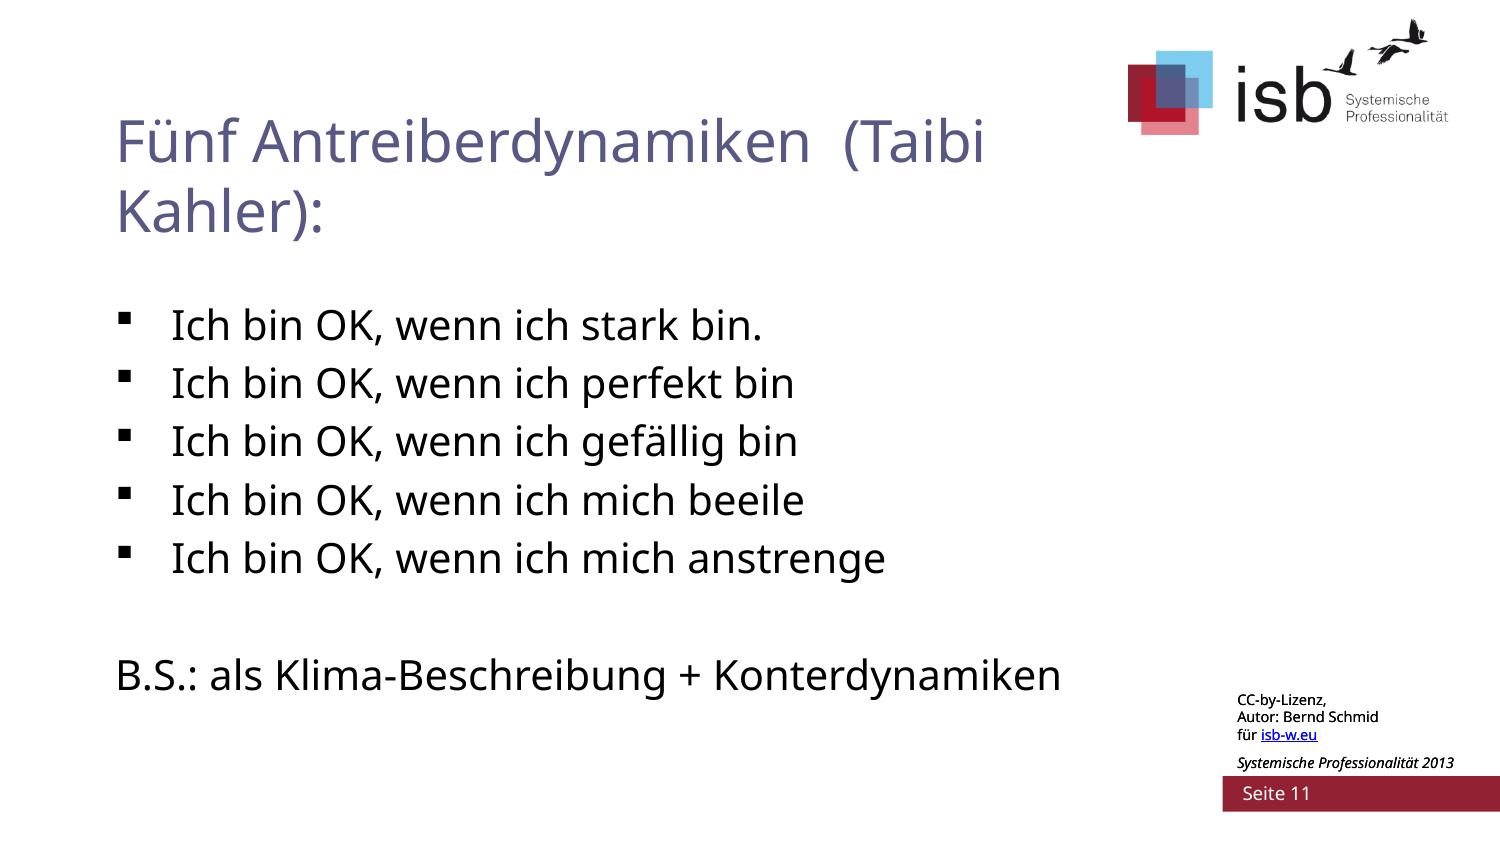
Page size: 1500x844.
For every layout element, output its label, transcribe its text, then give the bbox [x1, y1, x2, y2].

list Ich bin OK, wenn ich stark bin. Ich bin OK, wenn ich perfekt bin Ich bin OK, wenn ich gefällig bin Ich bin OK, wenn ich mich beeile Ich bin OK, wenn ich mich anstrenge B.S.: als Klima-Beschreibung + Konterdynamiken [100, 185, 1223, 812]
title Fünf Antreiberdynamiken (Taibi Kahler): [100, 67, 1223, 185]
text_box CC-by-Lizenz, Autor: Bernd Schmid für isb-w.eu Systemische Professionalität 2013 [1222, 543, 1500, 844]
picture [1128, 14, 1461, 139]
